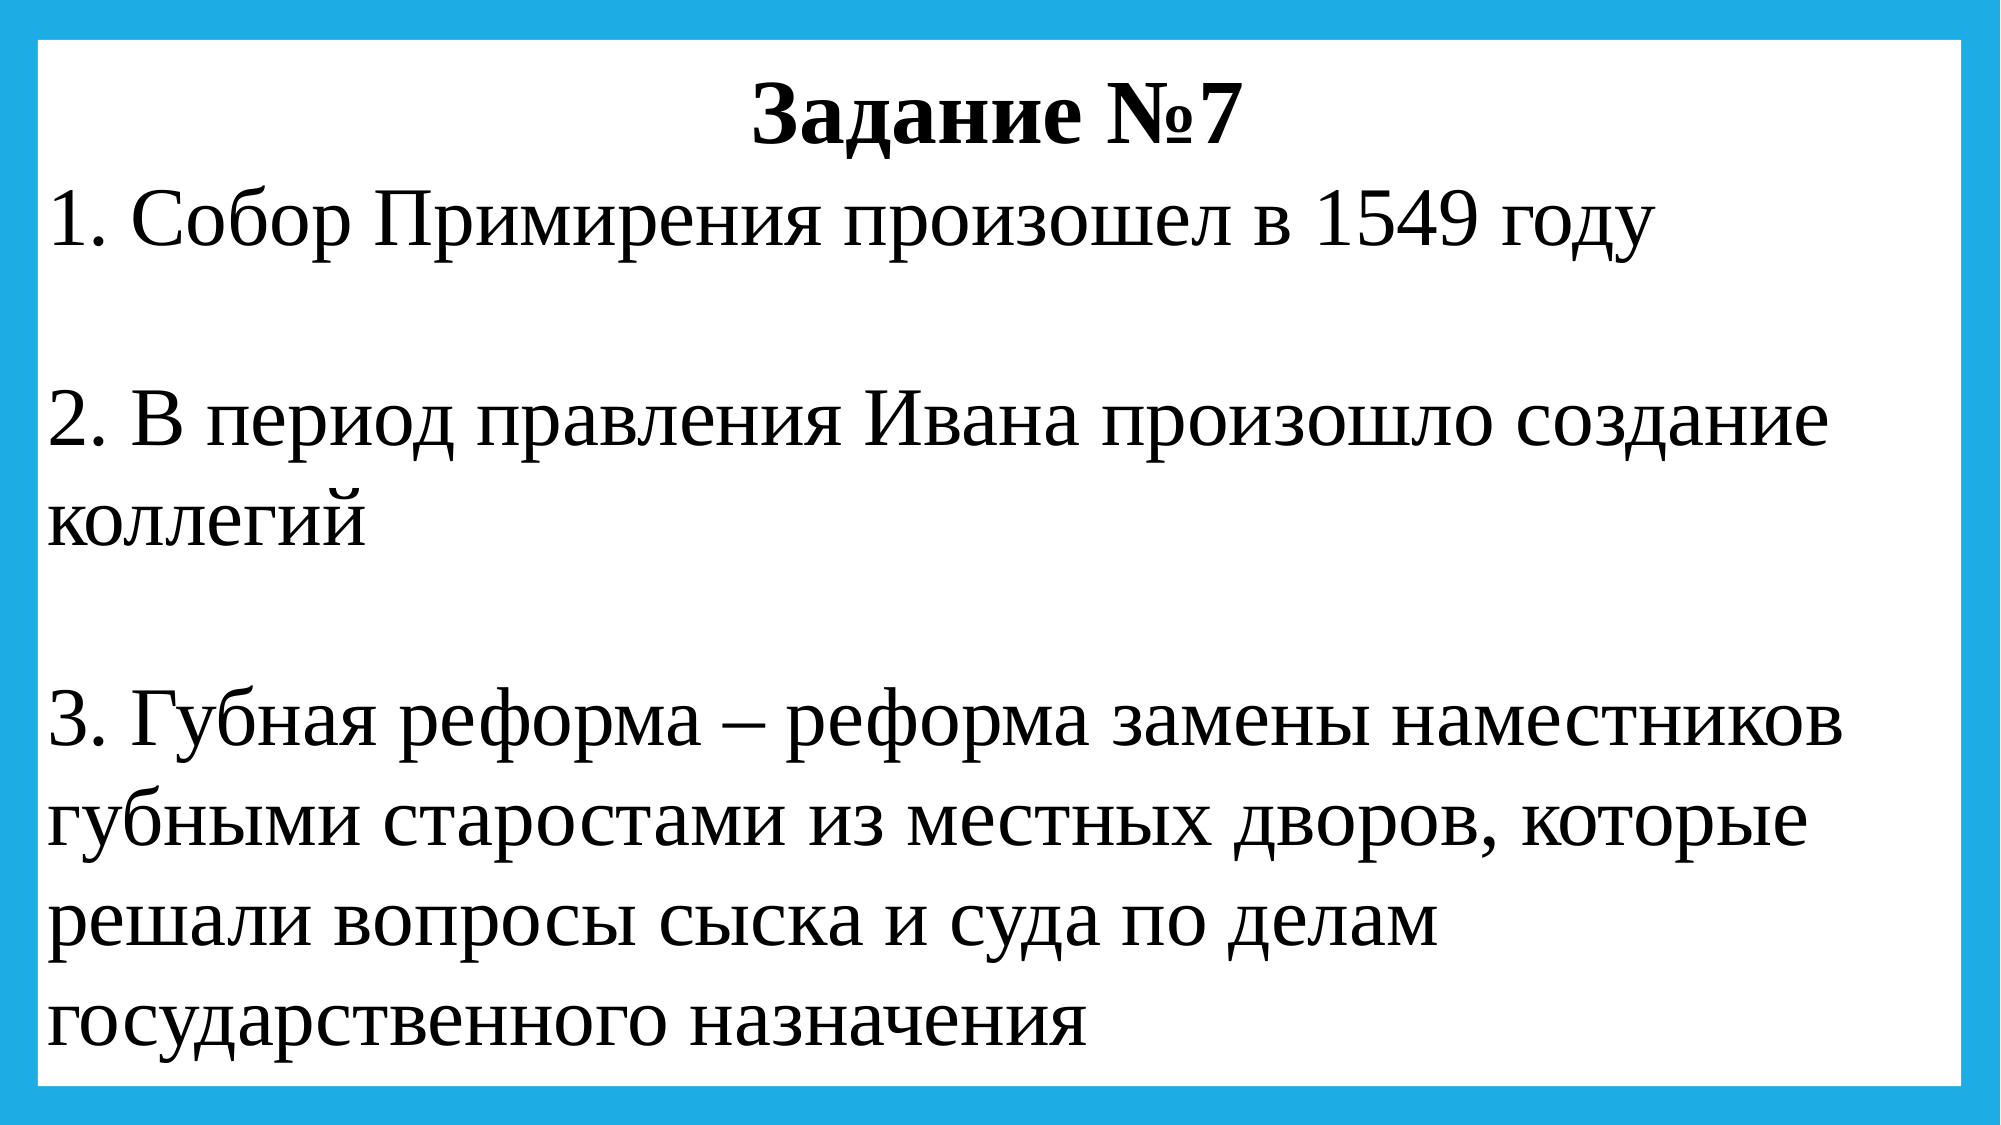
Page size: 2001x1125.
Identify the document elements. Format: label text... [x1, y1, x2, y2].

text_box Задание №7 1. Собор Примирения произошел в 1549 году 2. В период правления Ивана произошло создание коллегий 3. Губная реформа – реформа замены наместников губными старостами из местных дворов, которые решали вопросы сыска и суда по делам государственного назначения [32, 45, 1964, 1070]
